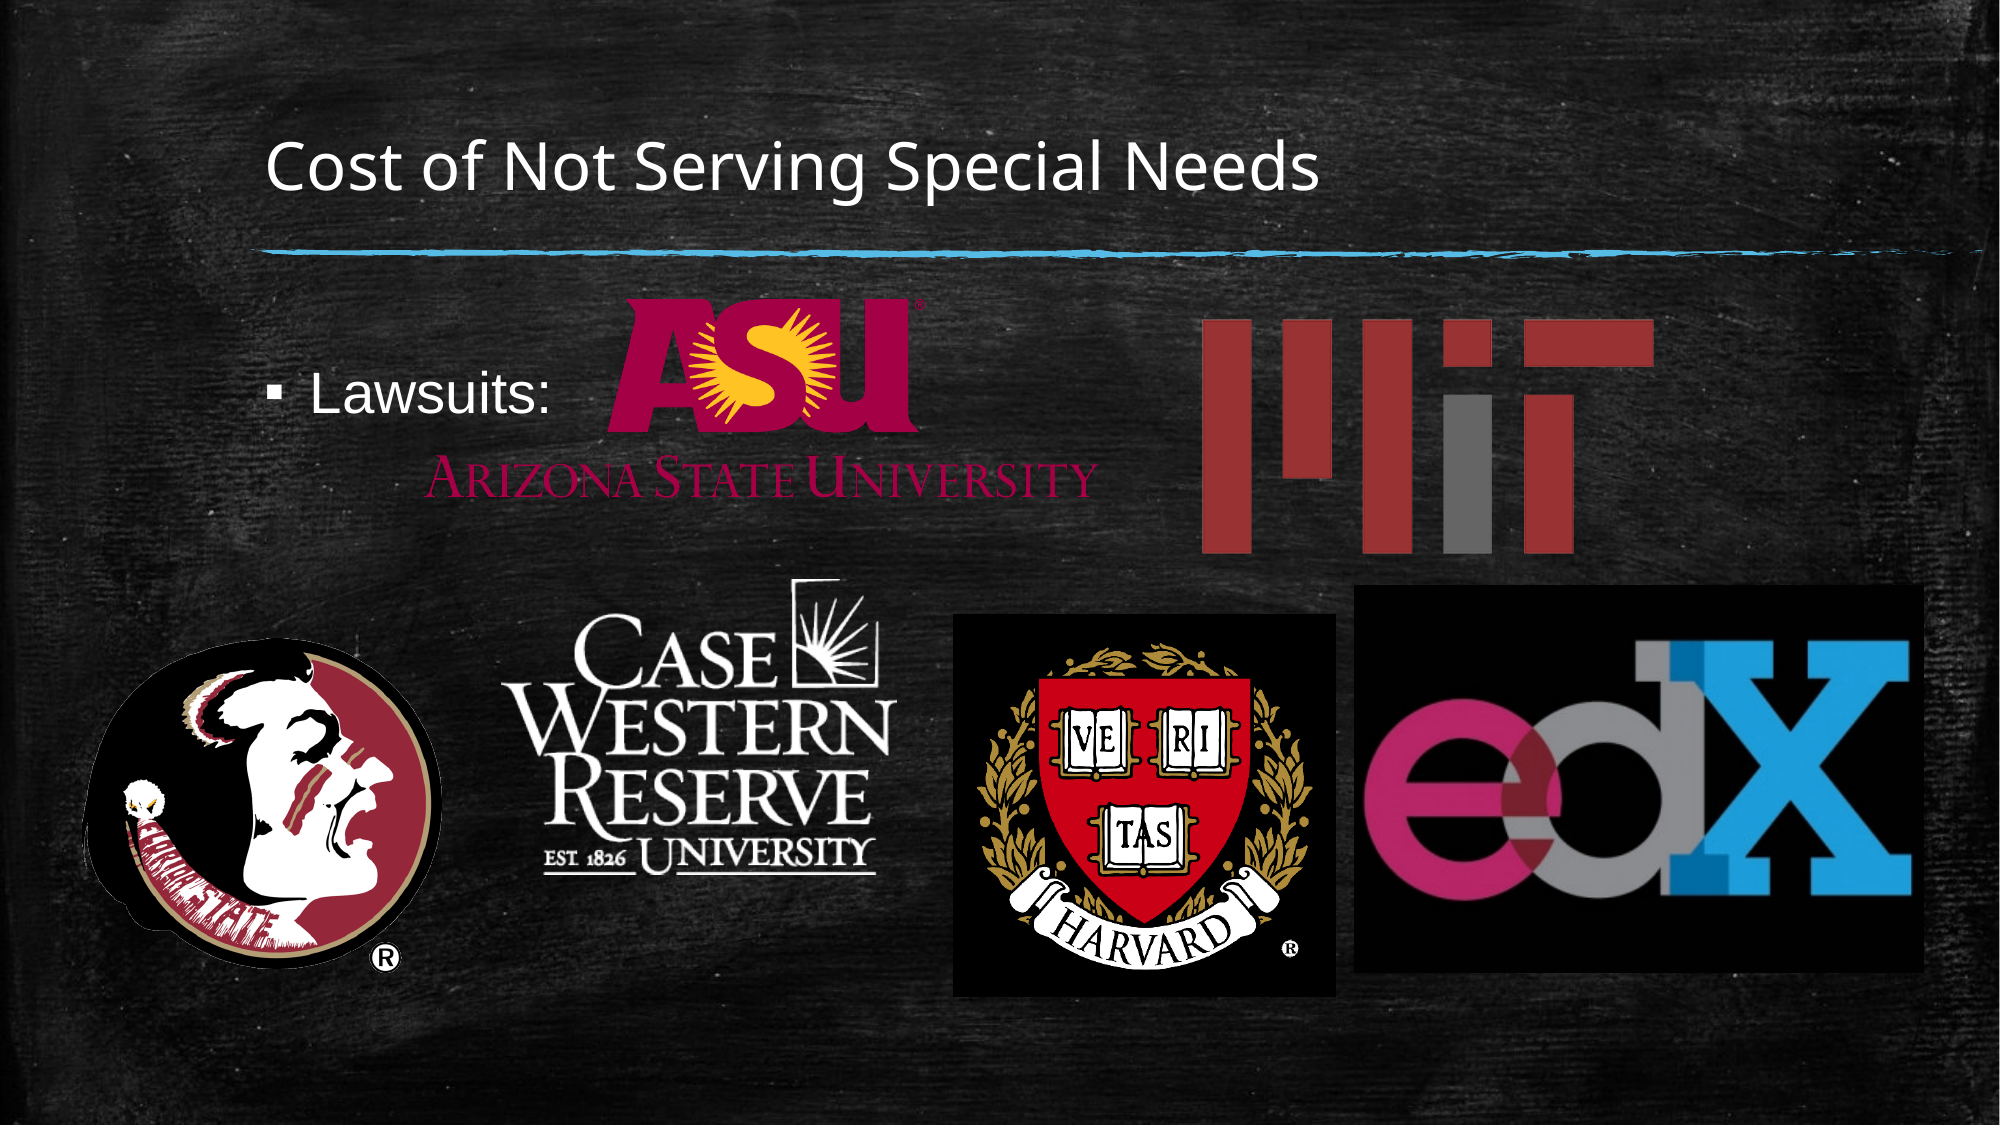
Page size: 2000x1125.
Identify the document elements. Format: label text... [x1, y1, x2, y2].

picture [501, 579, 897, 875]
picture [953, 614, 1336, 997]
title Cost of Not Serving Special Needs [249, 45, 1750, 213]
picture [1354, 585, 1924, 973]
list Lawsuits: [249, 312, 1750, 1013]
picture [82, 638, 442, 973]
picture [424, 299, 1099, 501]
picture [1186, 302, 1671, 575]
